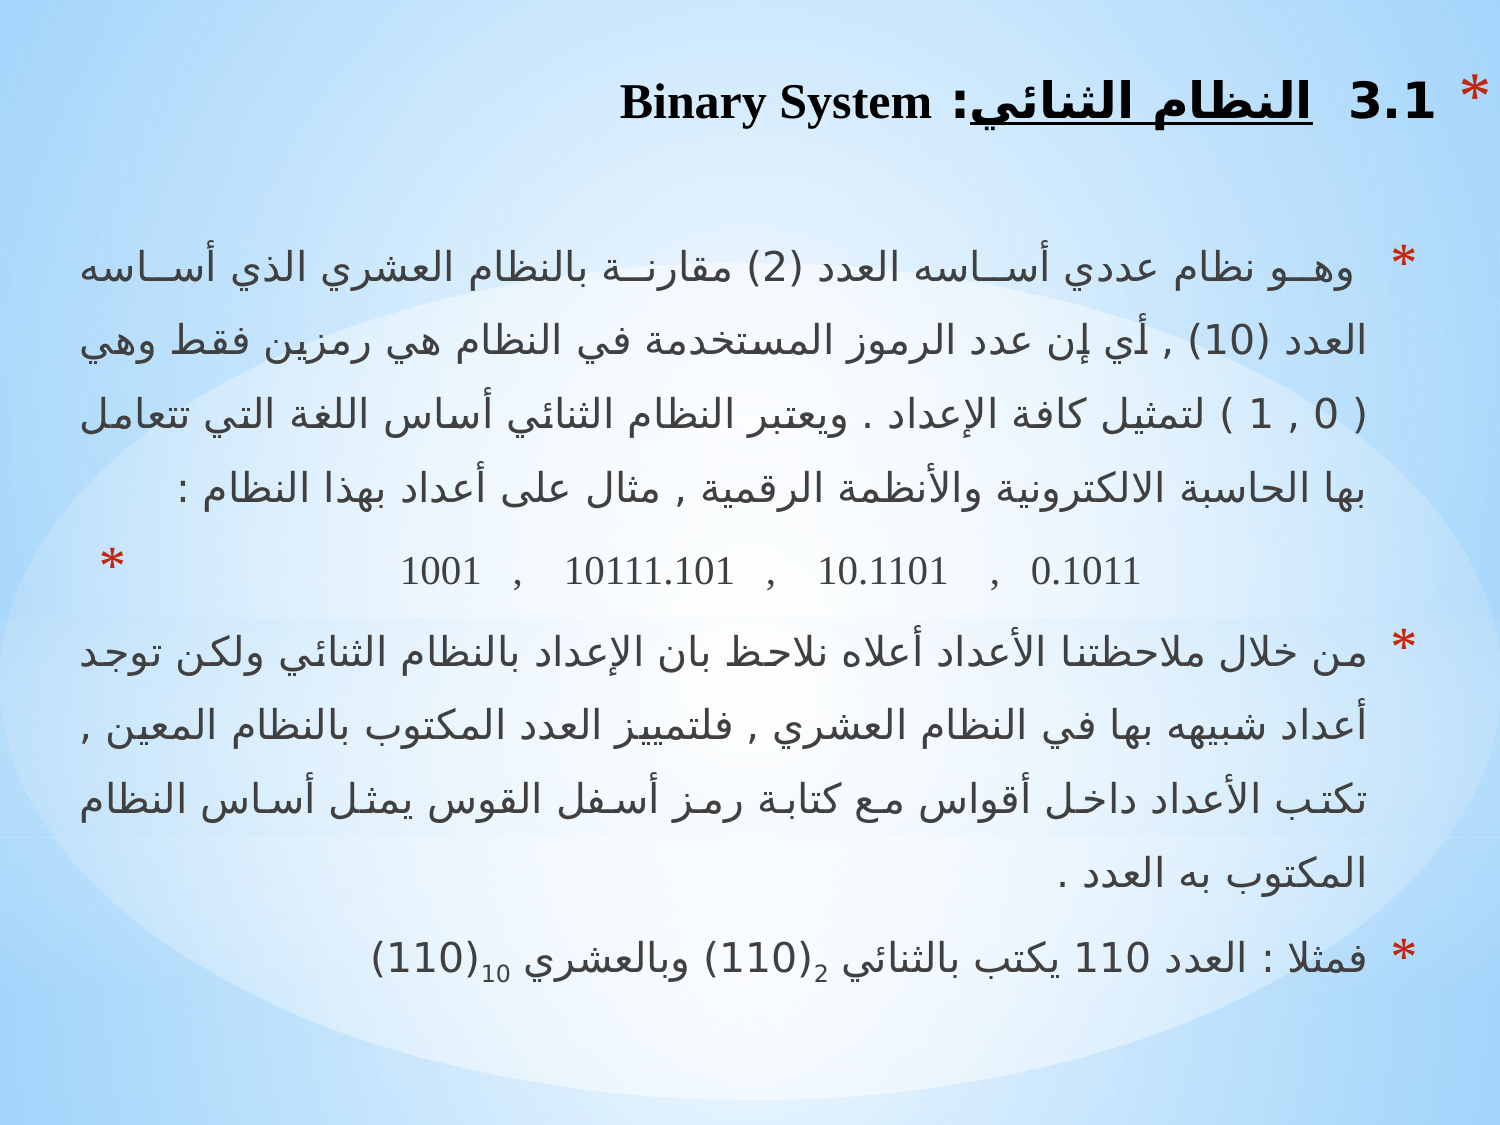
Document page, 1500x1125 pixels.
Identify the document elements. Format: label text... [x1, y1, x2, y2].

title 3.1 النظام الثنائي: Binary System [112, 30, 1500, 219]
list وهو نظام عددي أساسه العدد (2) مقارنة بالنظام العشري الذي أساسه العدد (10) , أي إن عدد الرموز المستخدمة في النظام هي رمزين فقط وهي ( 0 , 1 ) لتمثيل كافة الإعداد . ويعتبر النظام الثنائي أساس اللغة التي تتعامل بها الحاسبة الالكترونية والأنظمة الرقمية , مثال على أعداد بهذا النظام : 1001 , 10111.101 , 10.1101 , 0.1011 من خلال ملاحظتنا الأعداد أعلاه نلاحظ بان الإعداد بالنظام الثنائي ولكن توجد أعداد شبيهه بها في النظام العشري , فلتمييز العدد المكتوب بالنظام المعين , تكتب الأعداد داخل أقواس مع كتابة رمز أسفل القوس يمثل أساس النظام المكتوب به العدد . فمثلا : العدد 110 يكتب بالثنائي 2(110) وبالعشري 10(110) [64, 208, 1447, 1076]
